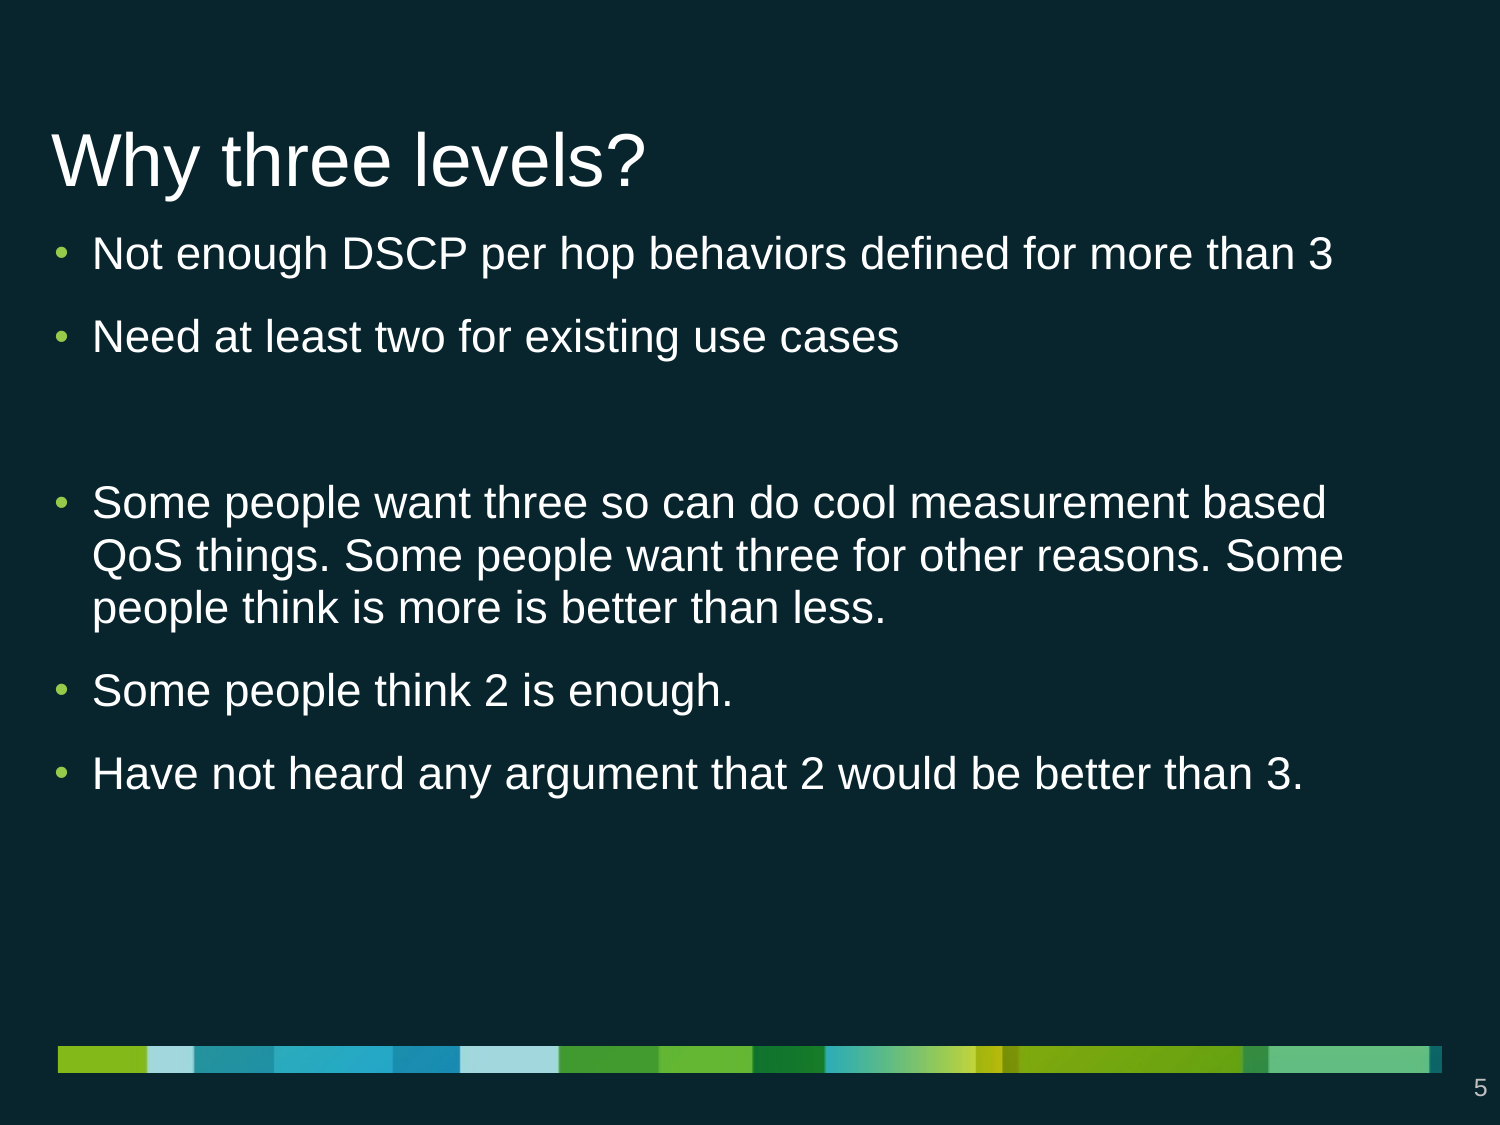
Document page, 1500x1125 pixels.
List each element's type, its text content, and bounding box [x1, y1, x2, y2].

list Not enough DSCP per hop behaviors defined for more than 3 Need at least two for existing use cases Some people want three so can do cool measurement based QoS things. Some people want three for other reasons. Some people think is more is better than less. Some people think 2 is enough. Have not heard any argument that 2 would be better than 3. [39, 220, 1447, 1035]
title Why three levels? [37, 70, 1447, 209]
picture [57, 1046, 1442, 1073]
